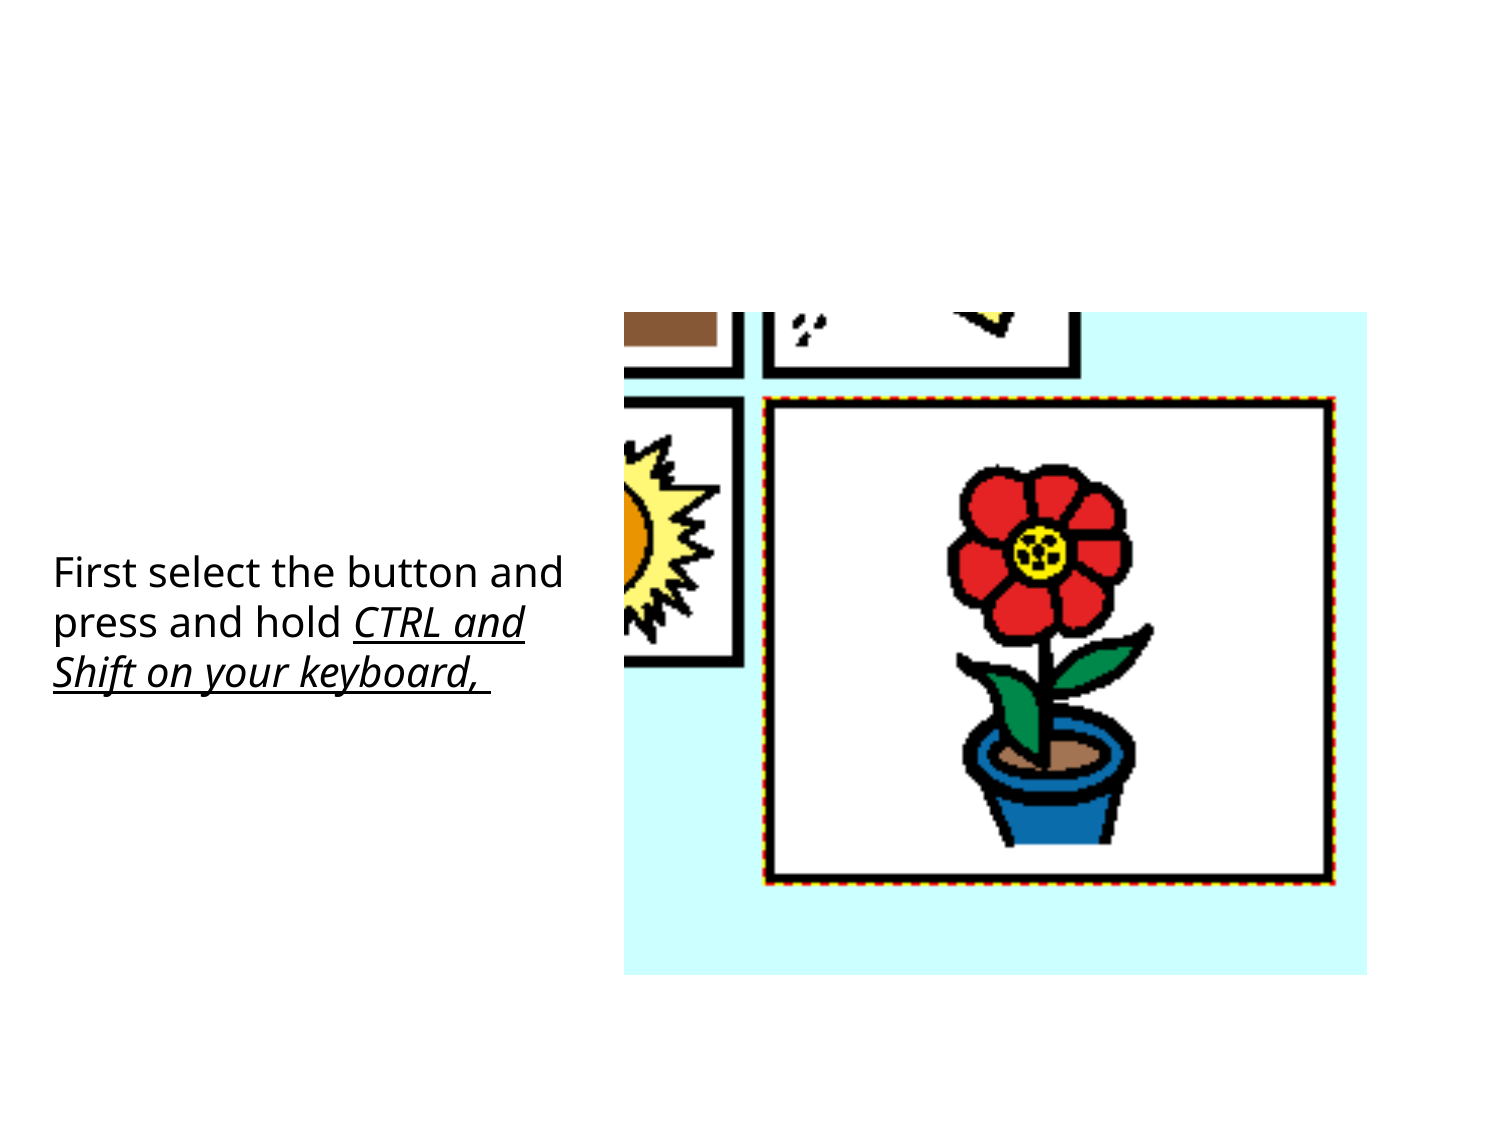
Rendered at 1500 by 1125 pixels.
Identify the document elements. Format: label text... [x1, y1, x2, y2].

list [624, 312, 1367, 976]
text_box First select the button and press and hold CTRL and Shift on your keyboard, [37, 538, 588, 704]
